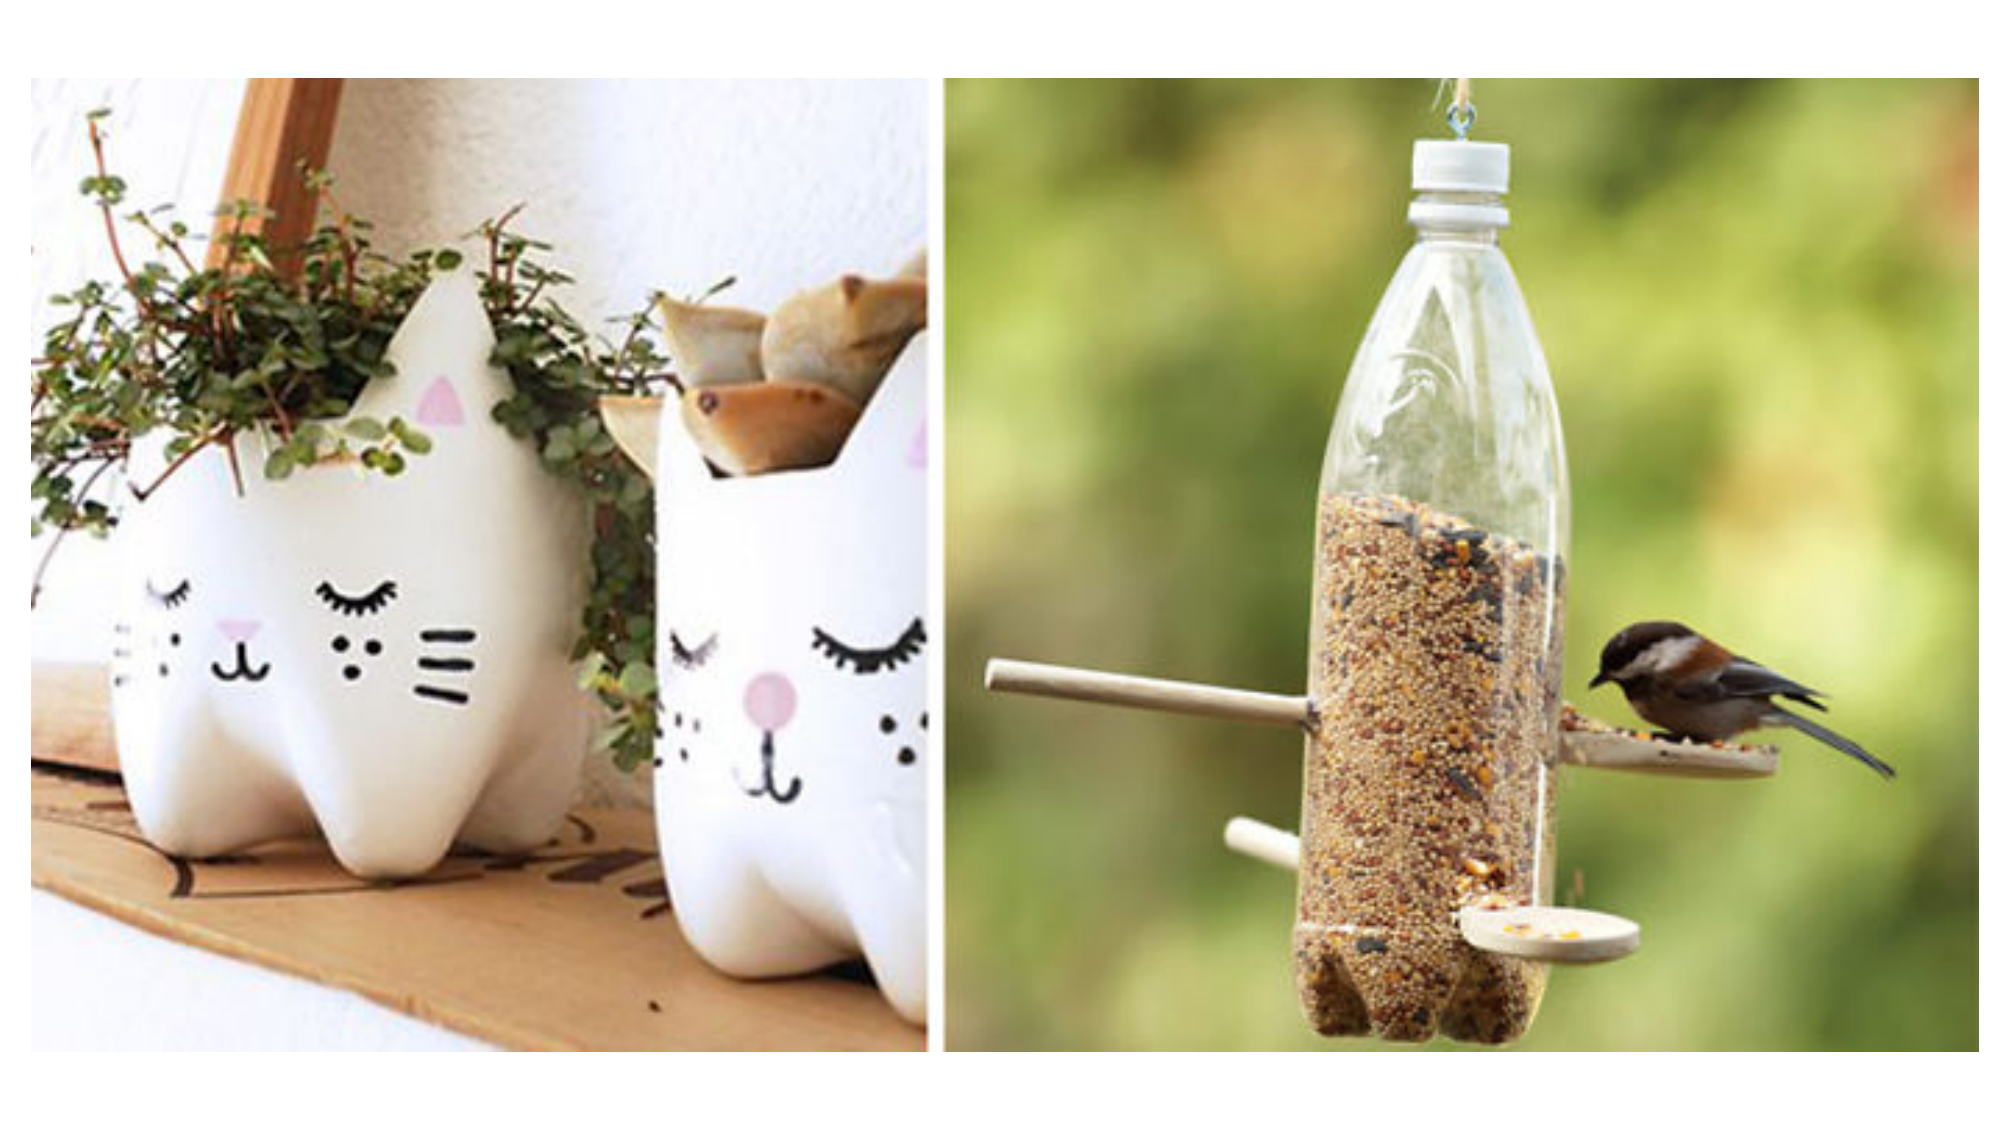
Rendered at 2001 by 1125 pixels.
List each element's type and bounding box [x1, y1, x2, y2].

picture [31, 77, 1979, 1052]
